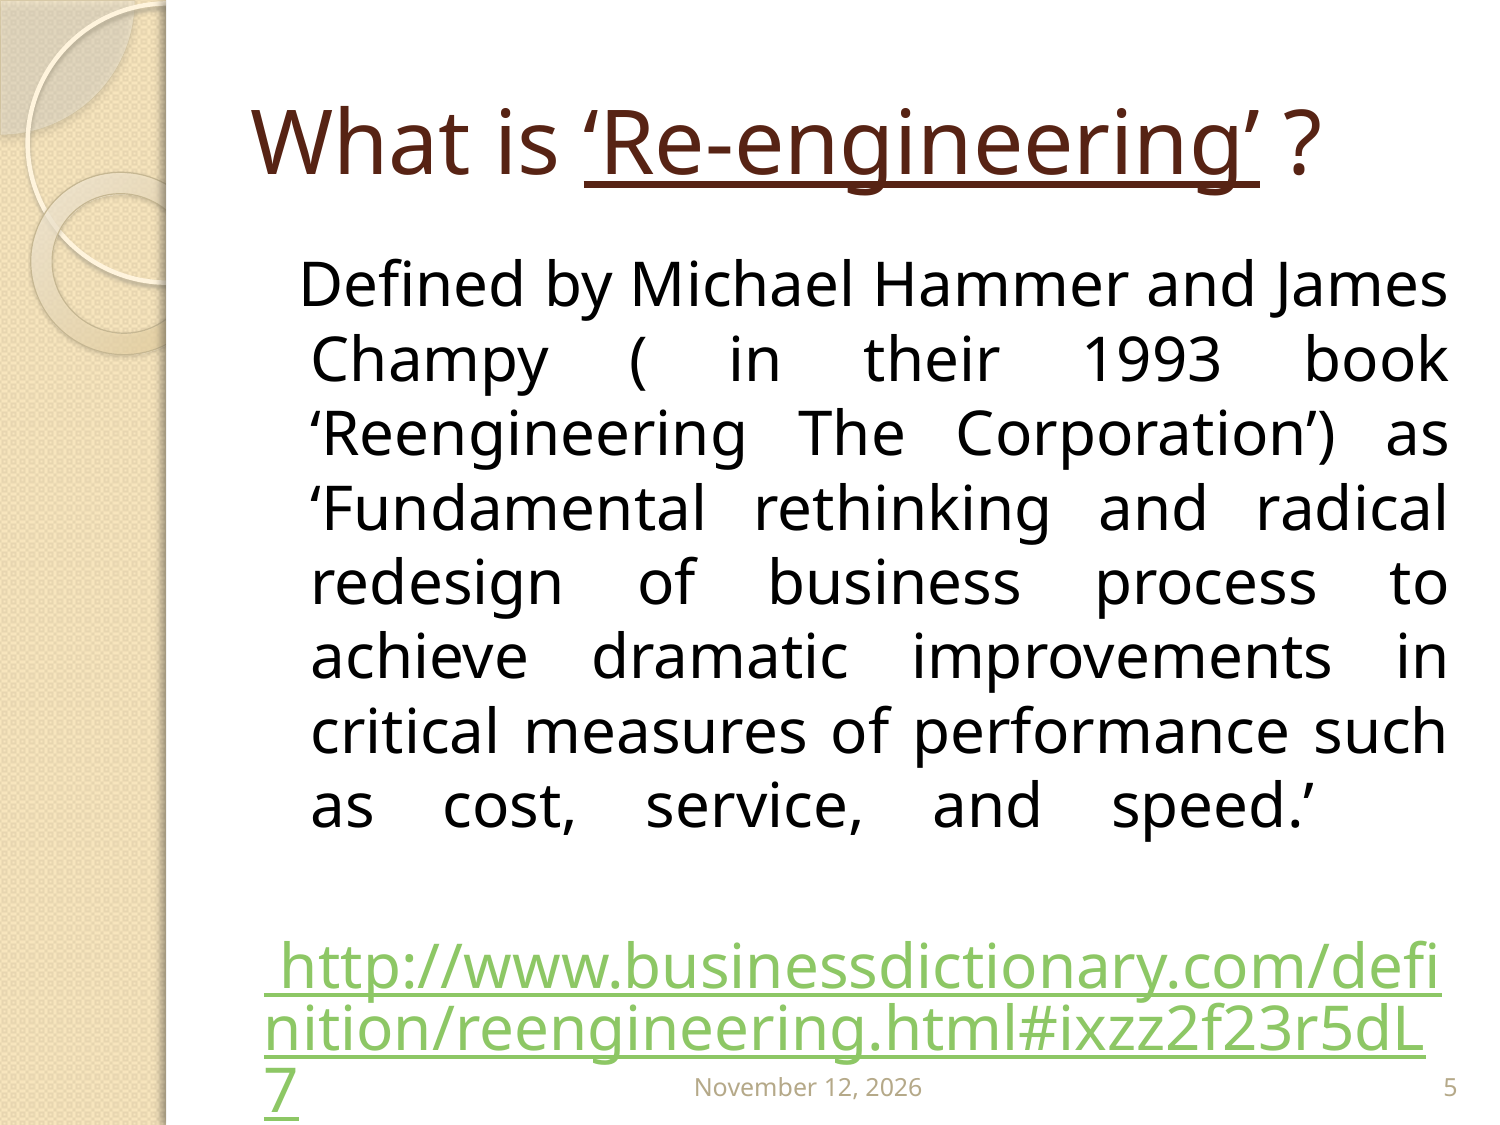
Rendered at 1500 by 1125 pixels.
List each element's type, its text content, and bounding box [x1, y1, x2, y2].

title What is ‘Re-engineering’ ? [235, 45, 1466, 233]
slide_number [587, 1034, 938, 1113]
slide_number 5 [1413, 1034, 1488, 1113]
list Defined by Michael Hammer and James Champy ( in their 1993 book ‘Reengineering The Corporation’) as ‘Fundamental rethinking and radical redesign of business process to achieve dramatic improvements in critical measures of performance such as cost, service, and speed.’ http://www.businessdictionary.com/definition/reengineering.html#ixzz2f23r5dL7 [235, 237, 1466, 1025]
